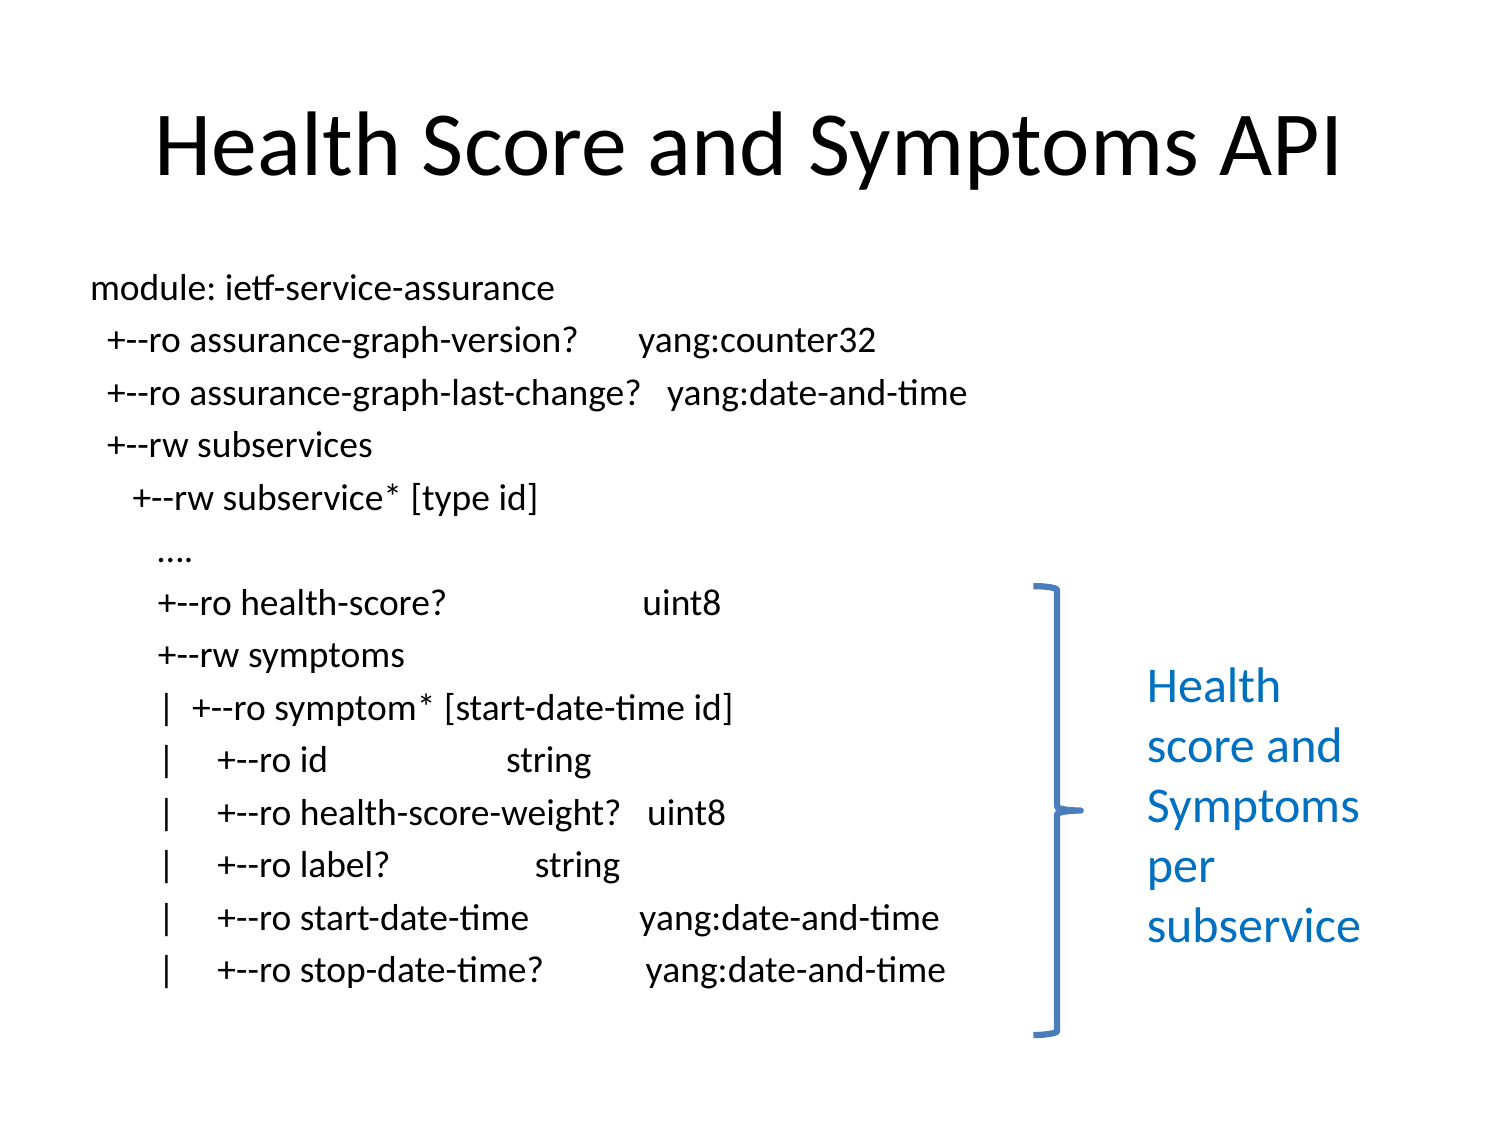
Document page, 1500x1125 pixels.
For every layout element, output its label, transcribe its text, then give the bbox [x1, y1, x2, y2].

text_box [1033, 585, 1082, 1036]
text_box Health score and Symptoms per subservice [1132, 645, 1387, 960]
title Health Score and Symptoms API [75, 45, 1425, 233]
text_box module: ietf-service-assurance +--ro assurance-graph-version? yang:counter32 +--ro assurance-graph-last-change? yang:date-and-time +--rw subservices +--rw subservice* [type id] …. +--ro health-score? uint8 +--rw symptoms | +--ro symptom* [start-date-time id] | +--ro id string | +--ro health-score-weight? uint8 | +--ro label? string | +--ro start-date-time yang:date-and-time | +--ro stop-date-time? yang:date-and-time [75, 255, 1439, 951]
